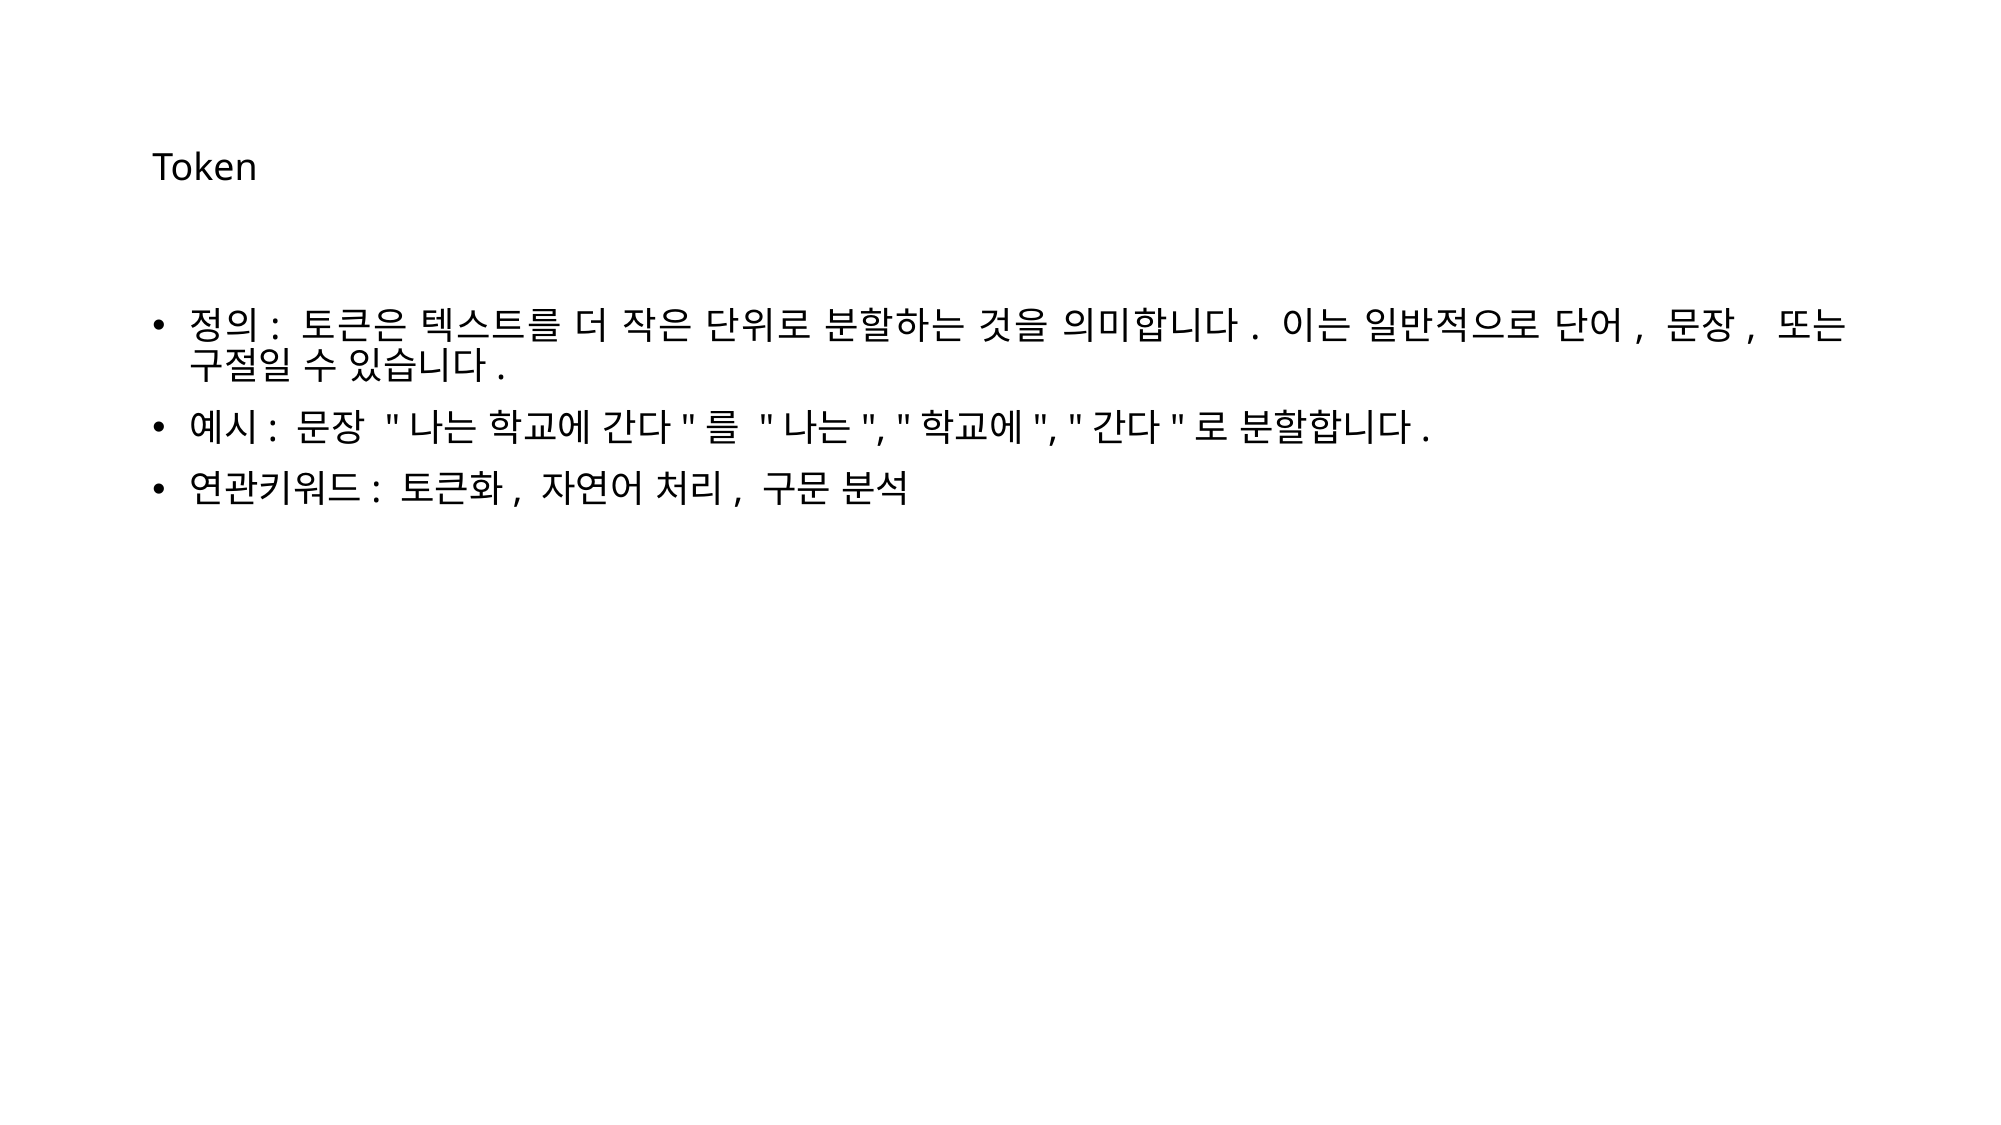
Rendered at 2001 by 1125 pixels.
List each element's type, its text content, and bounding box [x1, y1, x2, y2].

list 정의: 토큰은 텍스트를 더 작은 단위로 분할하는 것을 의미합니다. 이는 일반적으로 단어, 문장, 또는 구절일 수 있습니다. 예시: 문장 "나는 학교에 간다"를 "나는", "학교에", "간다"로 분할합니다. 연관키워드: 토큰화, 자연어 처리, 구문 분석 [137, 299, 1863, 1014]
title Token [137, 59, 1863, 278]
